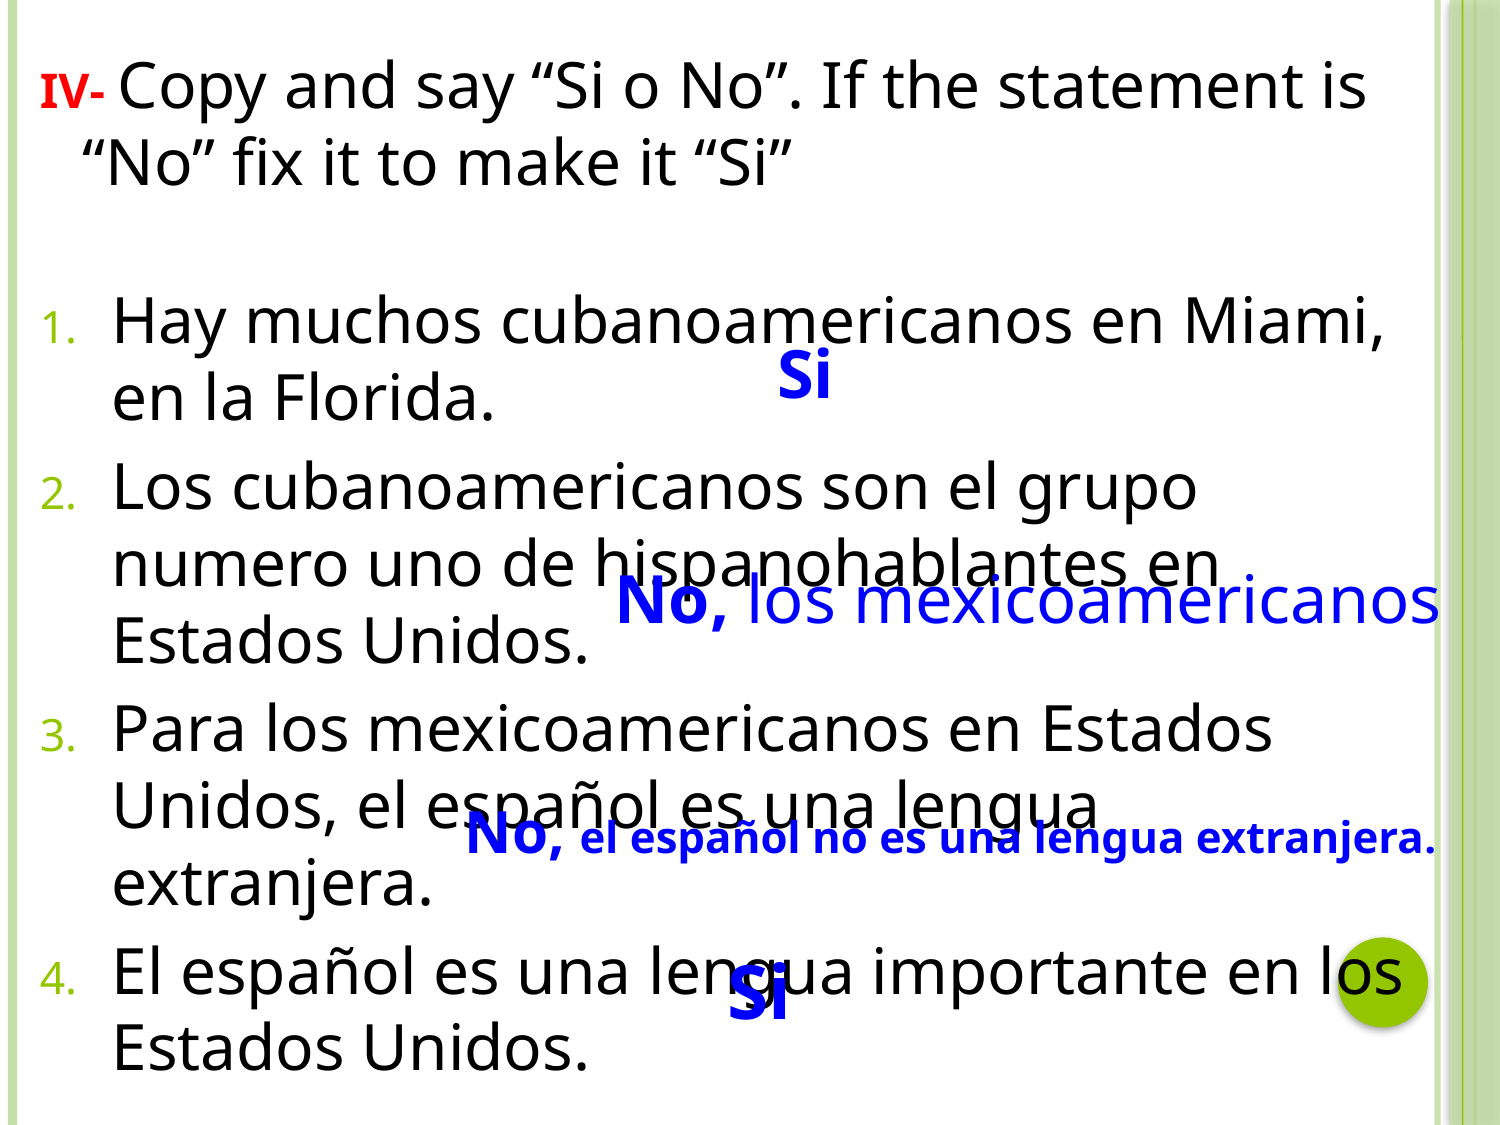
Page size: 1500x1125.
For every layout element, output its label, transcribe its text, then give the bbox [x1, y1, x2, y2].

list IV- Copy and say “Si o No”. If the statement is “No” fix it to make it “Si” Hay muchos cubanoamericanos en Miami, en la Florida. Los cubanoamericanos son el grupo numero uno de hispanohablantes en Estados Unidos. Para los mexicoamericanos en Estados Unidos, el español es una lengua extranjera. El español es una lengua importante en los Estados Unidos. [24, 37, 1425, 1100]
text_box Si [762, 324, 1075, 420]
text_box No, el español no es una lengua extranjera. [449, 787, 1500, 873]
text_box Si [712, 937, 1025, 1043]
text_box No, los mexicoamericanos [600, 549, 1463, 645]
